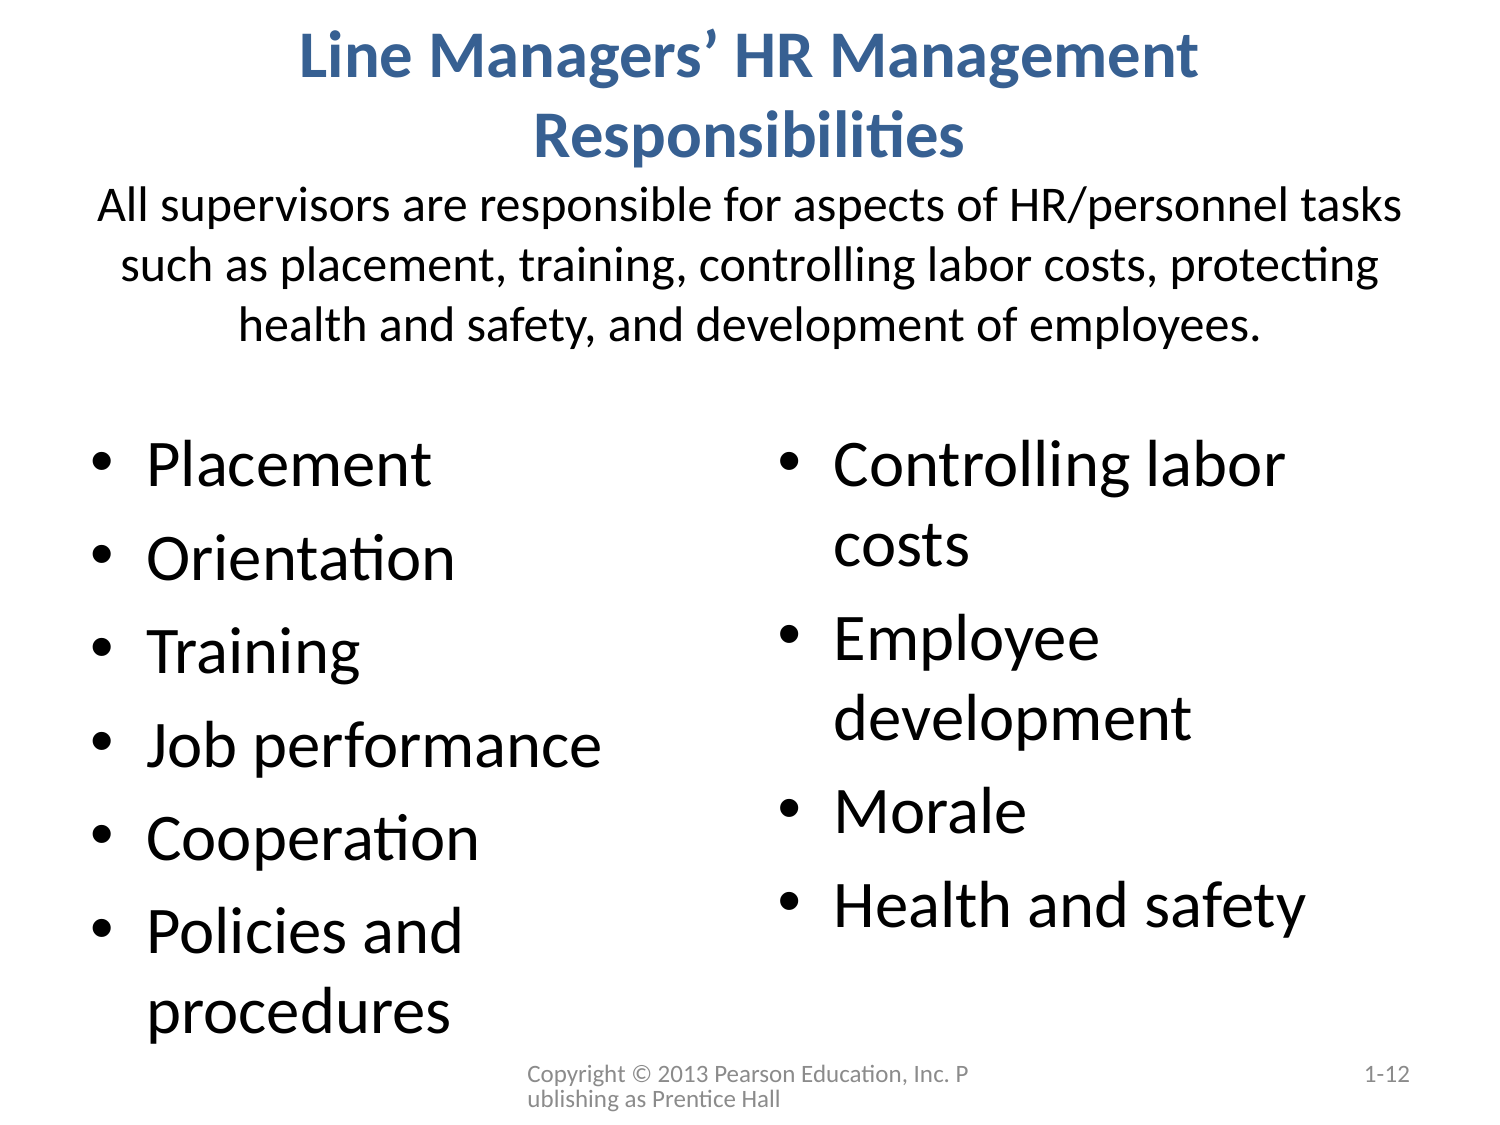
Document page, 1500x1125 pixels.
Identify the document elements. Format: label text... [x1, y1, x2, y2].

list Placement Orientation Training Job performance Cooperation Policies and procedures [75, 412, 738, 1063]
slide_number 1-12 [1074, 1042, 1425, 1103]
title Line Managers’ HR Management Responsibilities All supervisors are responsible for aspects of HR/personnel tasks such as placement, training, controlling labor costs, protecting health and safety, and development of employees. [75, 50, 1425, 313]
footer Copyright © 2013 Pearson Education, Inc. Publishing as Prentice Hall [512, 1042, 988, 1103]
list Controlling labor costs Employee development Morale Health and safety [762, 412, 1425, 1093]
